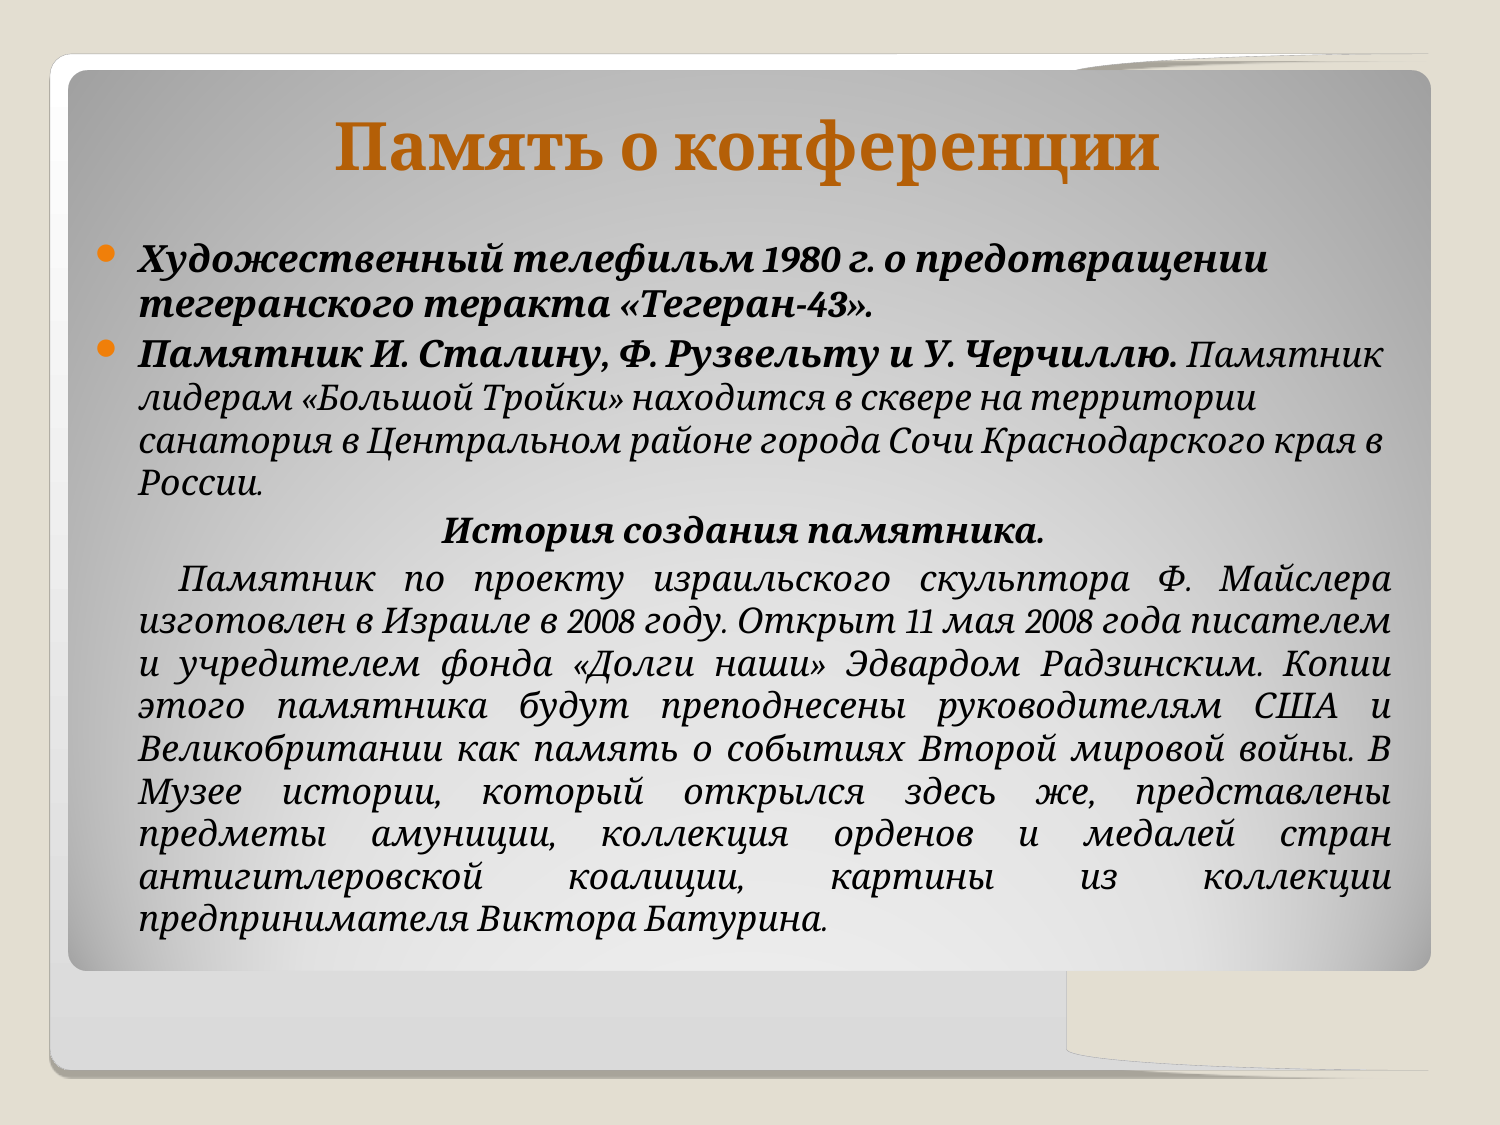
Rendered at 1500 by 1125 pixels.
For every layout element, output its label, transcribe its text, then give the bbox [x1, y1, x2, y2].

title Память о конференции [76, 19, 1420, 192]
picture [67, 69, 1432, 972]
text_box Художественный телефильм 1980 г. о предотвращении тегеранского теракта «Тегеран-43». Памятник И. Сталину, Ф. Рузвельту и У. Черчиллю. Памятник лидерам «Большой Тройки» находится в сквере на территории санатория в Центральном районе города Сочи Краснодарского края в России. История создания памятника. Памятник по проекту израильского скульптора Ф. Майслера изготовлен в Израиле в 2008 году. Открыт 11 мая 2008 года писателем и учредителем фонда «Долги наши» Эдвардом Радзинским. Копии этого памятника будут преподнесены руководителям США и Великобритании как память о событиях Второй мировой войны. В Музее истории, который открылся здесь же, представлены предметы амуниции, коллекция орденов и медалей стран антигитлеровской коалиции, картины из коллекции предпринимателя Виктора Батурина. [64, 219, 1408, 1025]
